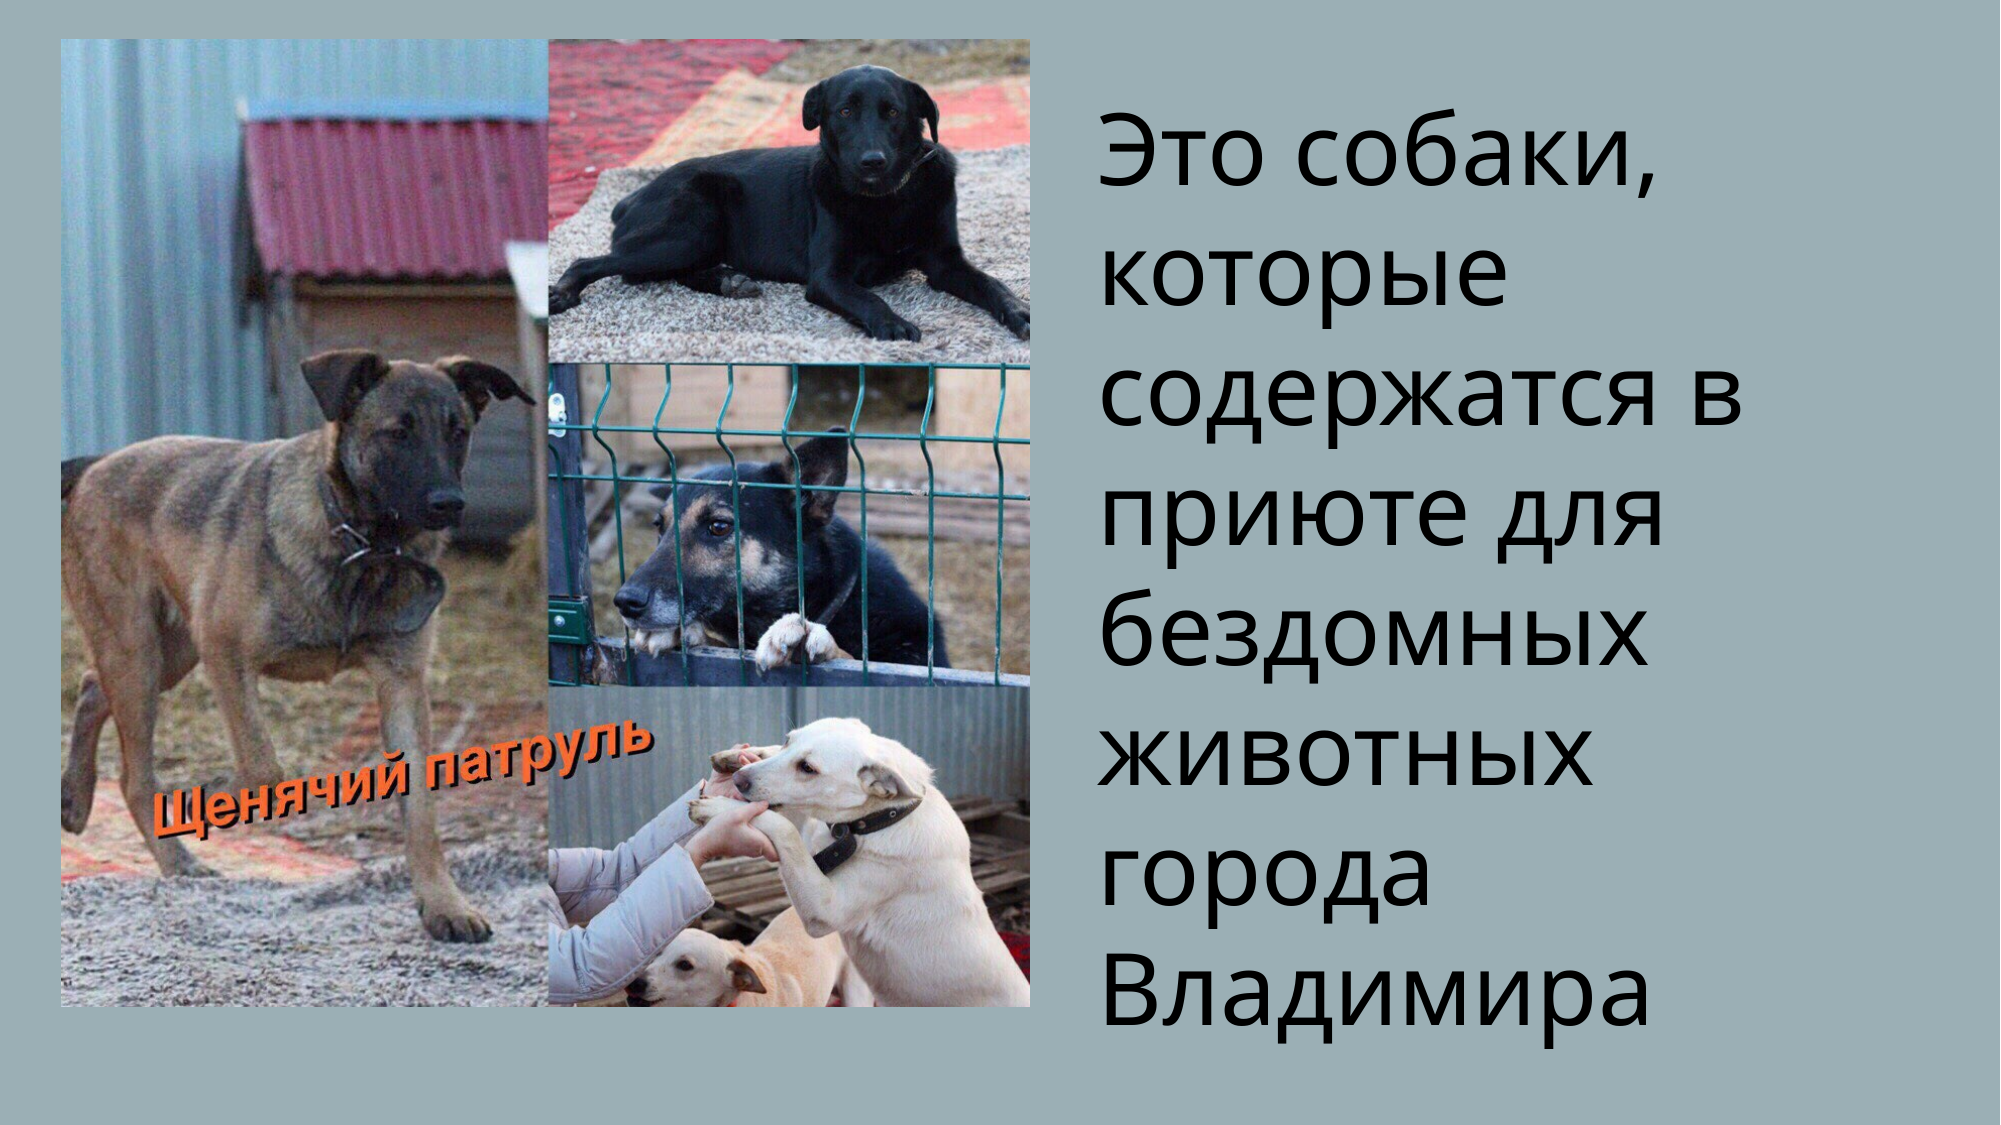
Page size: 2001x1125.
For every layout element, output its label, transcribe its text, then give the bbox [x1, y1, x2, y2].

picture [61, 39, 1030, 1007]
text_box Это собаки, которые содержатся в приюте для бездомных животных города Владимира [1082, 78, 1858, 1125]
